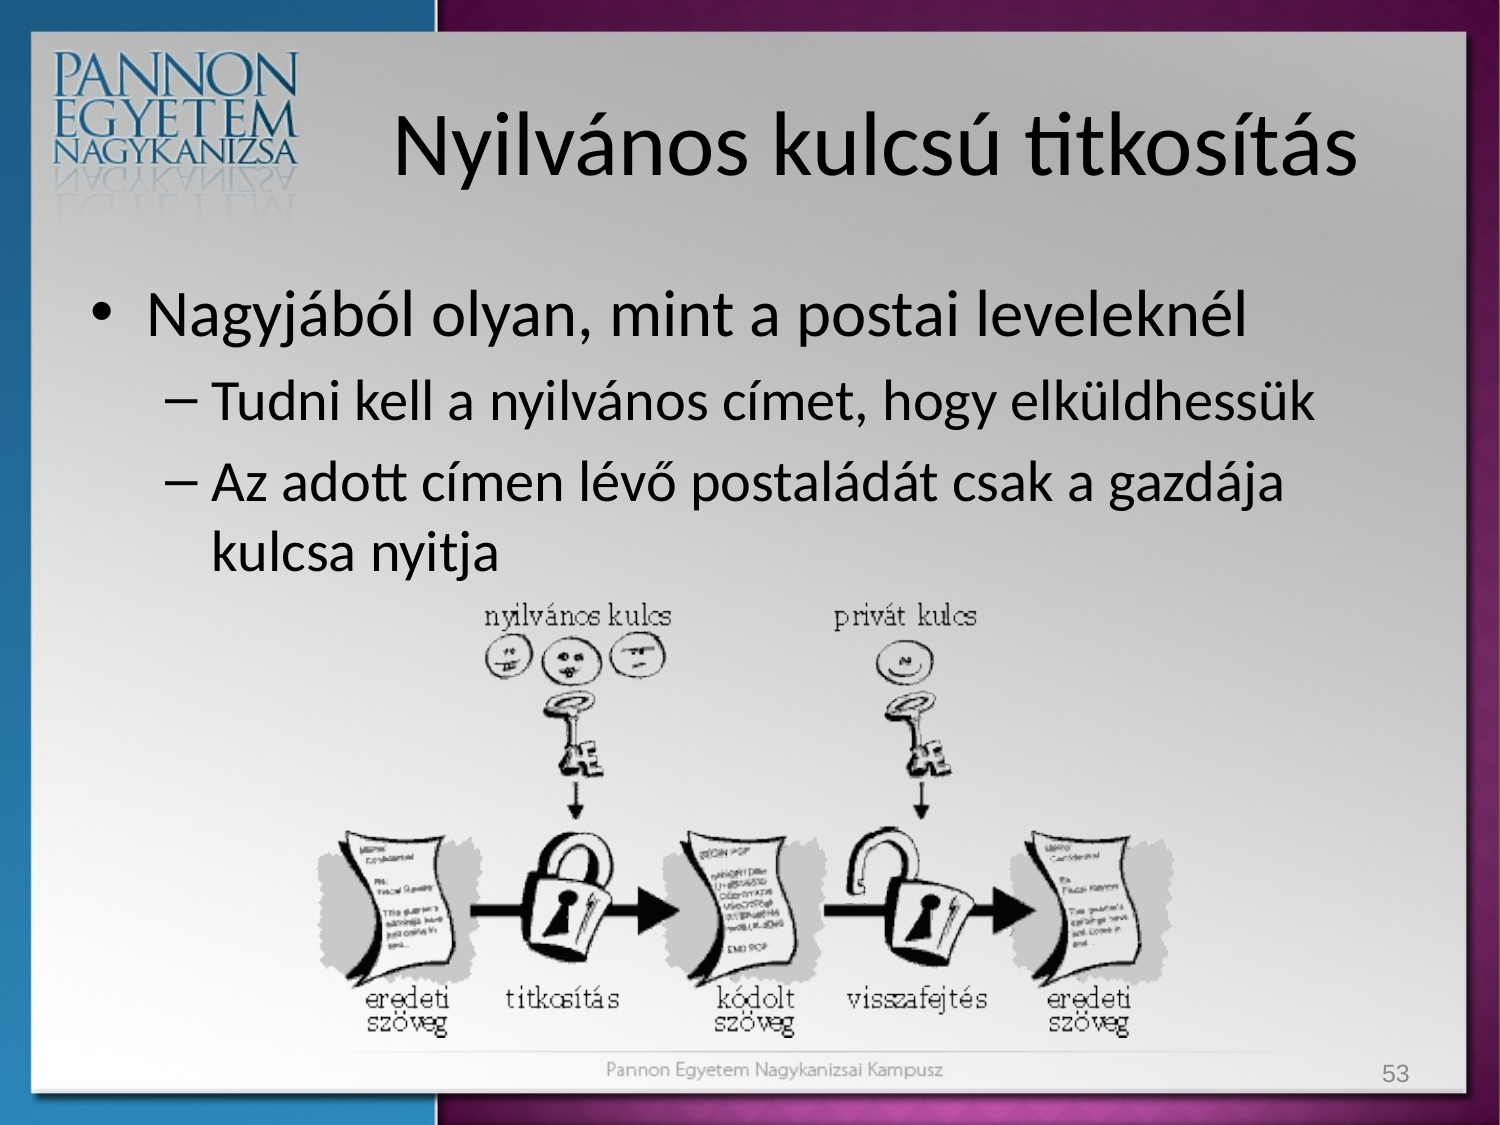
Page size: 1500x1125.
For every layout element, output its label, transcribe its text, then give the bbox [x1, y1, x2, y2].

slide_number 53 [1074, 1042, 1425, 1103]
picture [0, 0, 1500, 1125]
list Nagyjából olyan, mint a postai leveleknél Tudni kell a nyilvános címet, hogy elküldhessük Az adott címen lévő postaládát csak a gazdája kulcsa nyitja [75, 262, 1425, 1038]
title Nyilvános kulcsú titkosítás [328, 45, 1425, 233]
